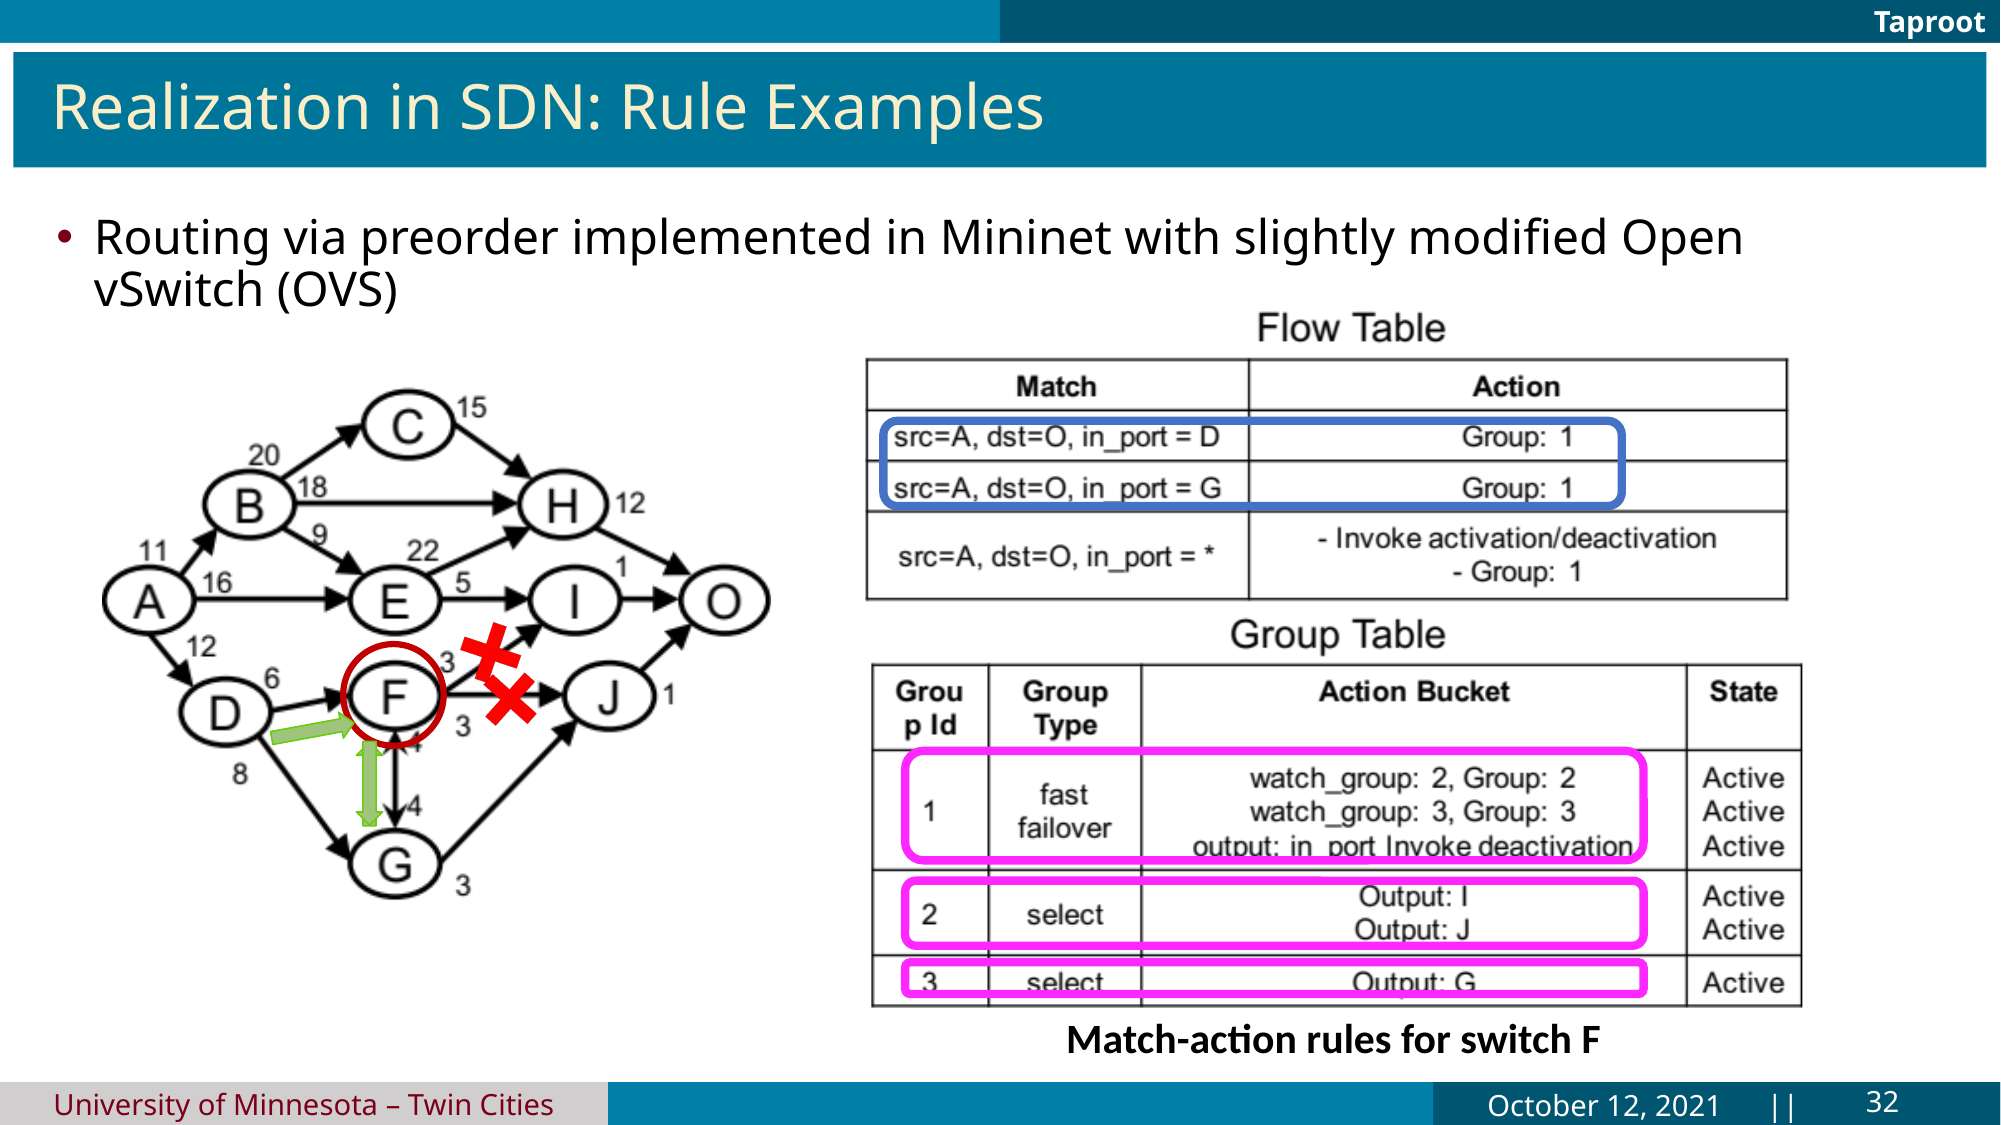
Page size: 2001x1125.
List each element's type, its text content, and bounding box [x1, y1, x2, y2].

list Routing via preorder implemented in Mininet with slightly modified Open vSwitch (OVS) [41, 205, 1936, 1005]
title Realization in SDN: Rule Examples [13, 52, 1987, 168]
text_box Match-action rules for switch F [1051, 1015, 1617, 1070]
picture [102, 368, 772, 920]
picture [864, 290, 1803, 1015]
